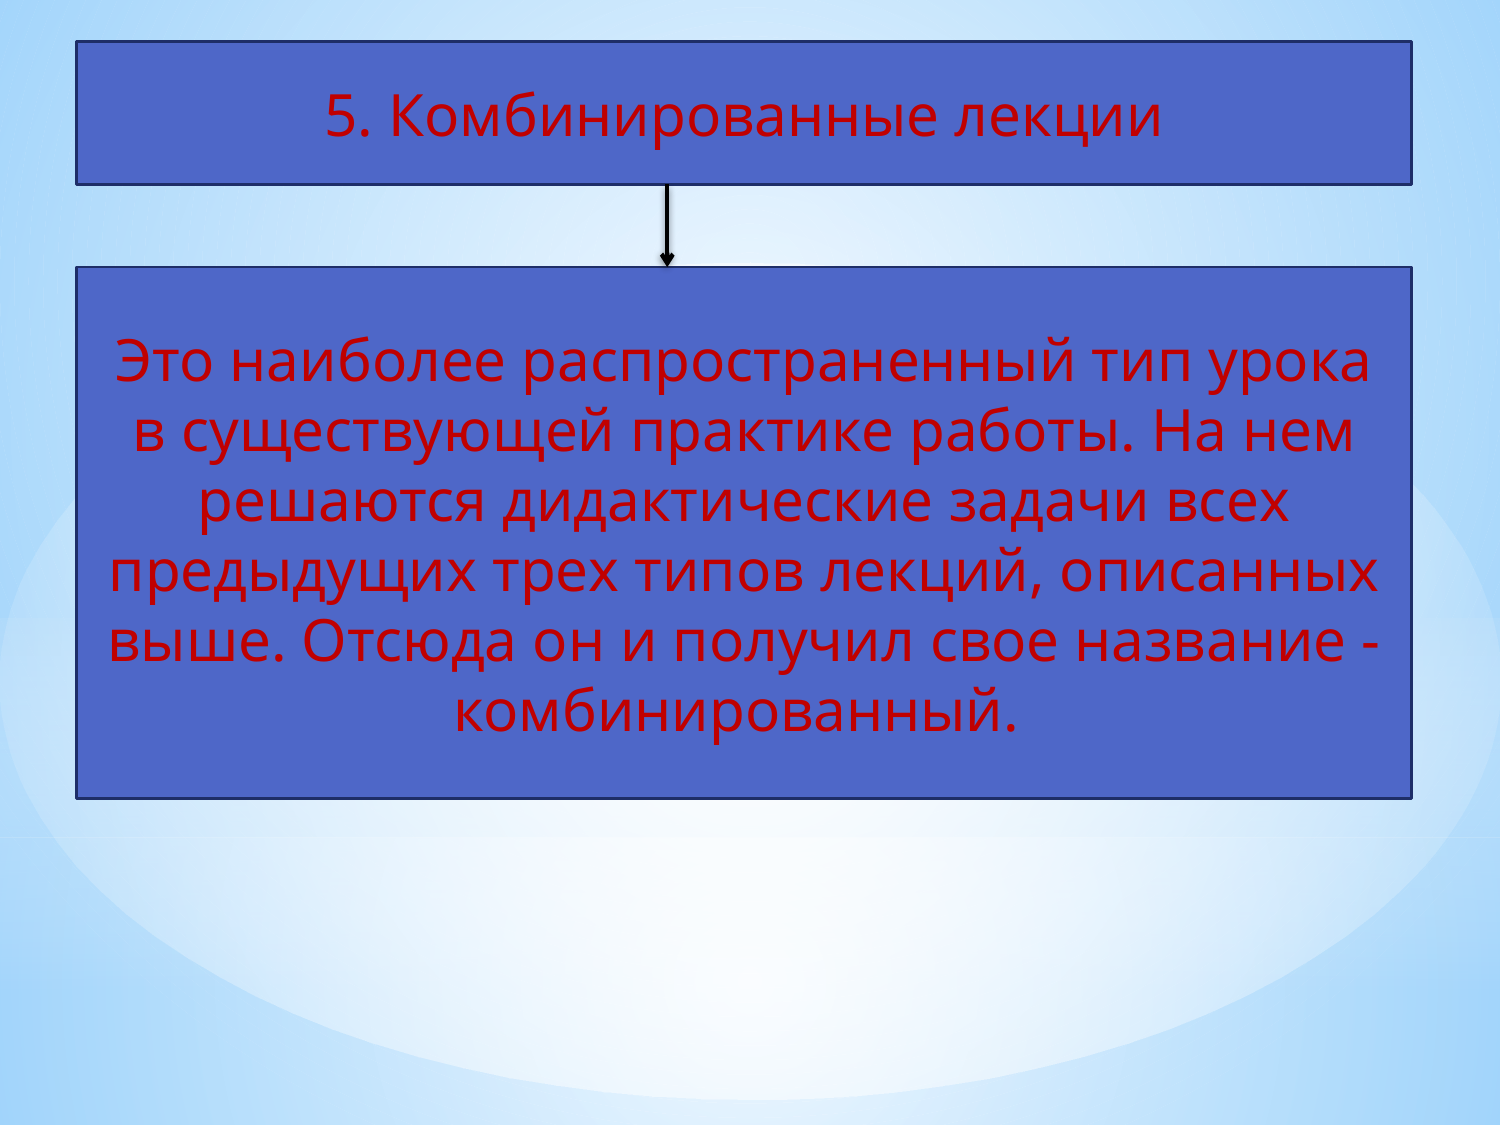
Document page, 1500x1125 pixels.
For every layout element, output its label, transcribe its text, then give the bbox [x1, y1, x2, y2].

text_box 5. Комбинированные лекции [75, 40, 1413, 186]
text_box Это наиболее распространенный тип урока в существующей практике работы. На нем решаются дидактические задачи всех предыдущих трех типов лекций, описанных выше. Отсюда он и получил свое название - комбинированный. [75, 266, 1413, 800]
